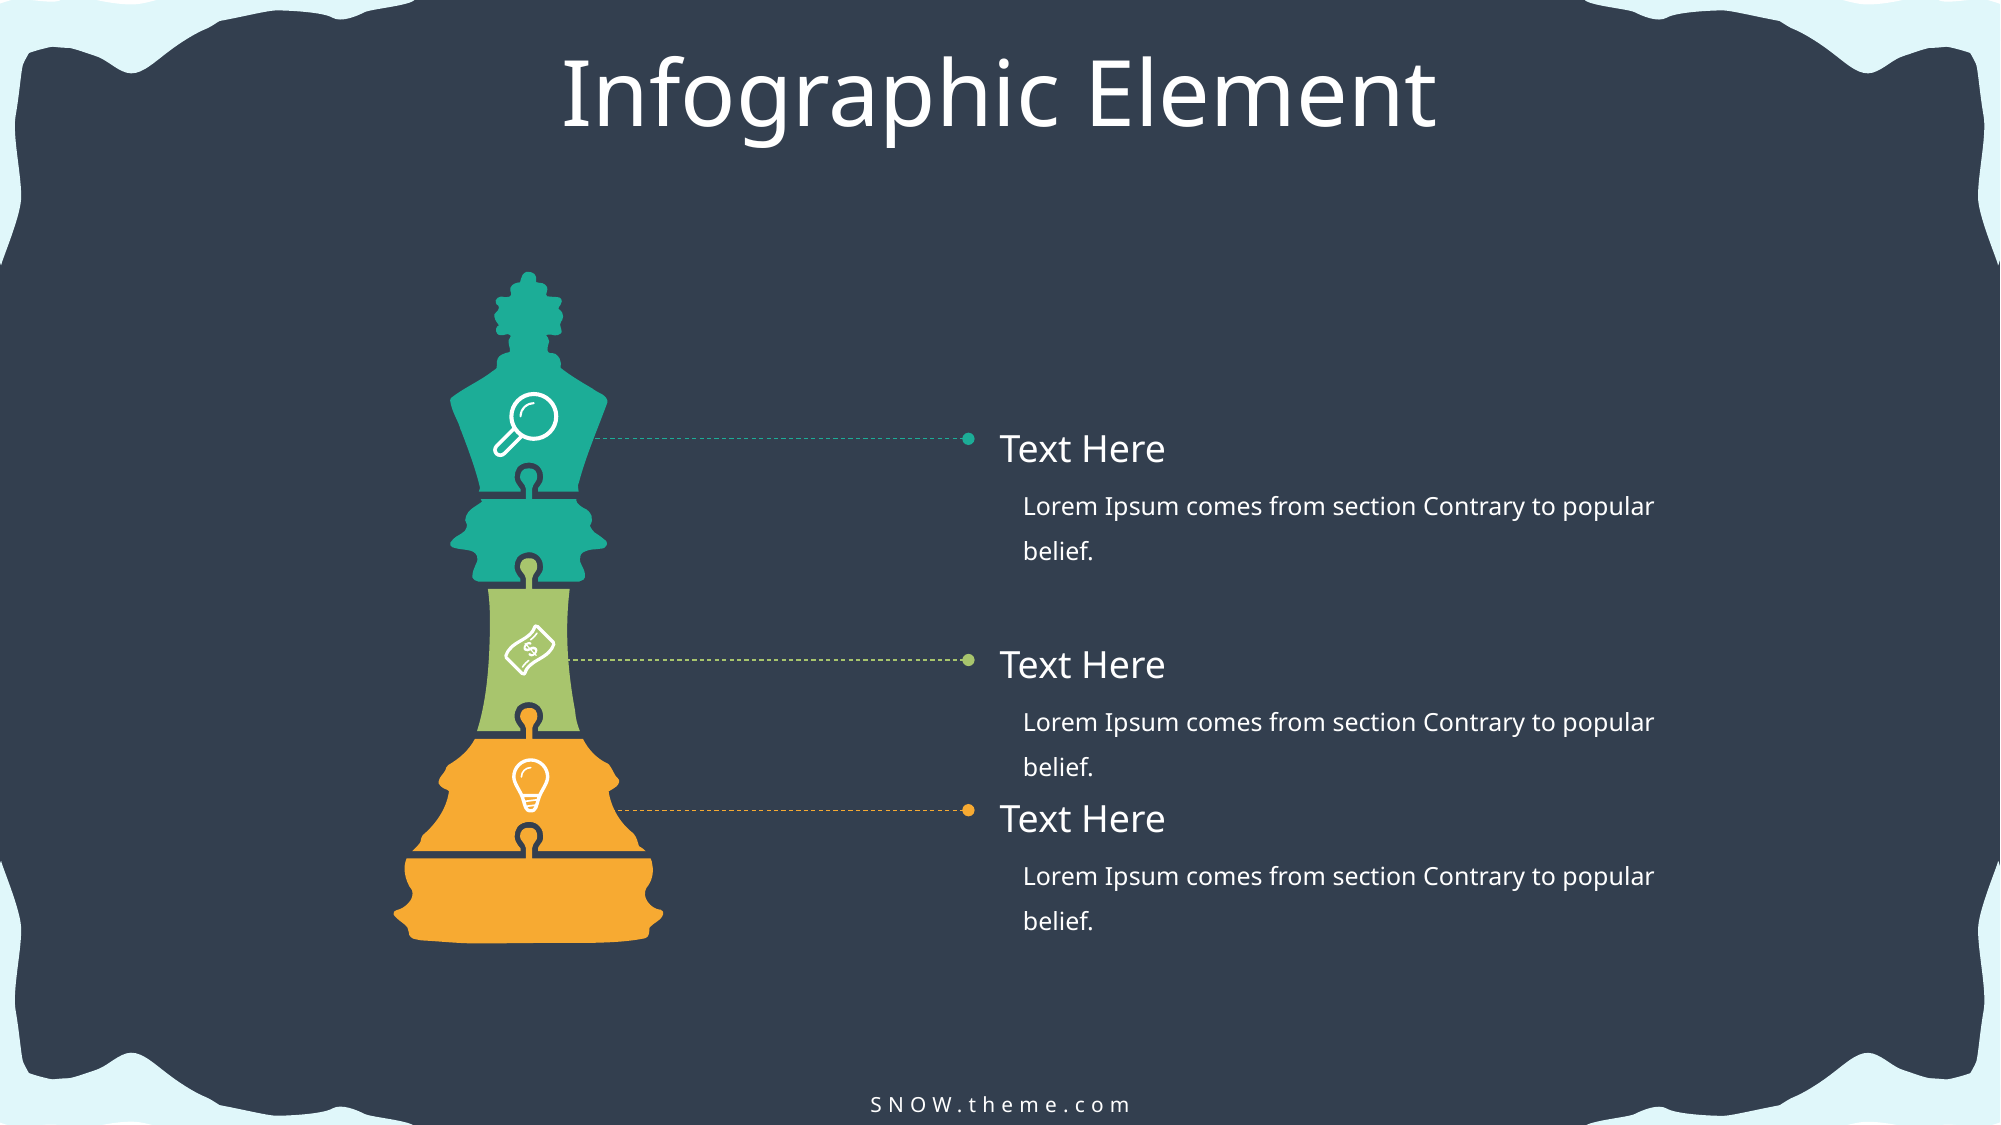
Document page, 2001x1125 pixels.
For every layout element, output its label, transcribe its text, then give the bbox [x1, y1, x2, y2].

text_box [493, 391, 559, 458]
text_box Lorem Ipsum comes from section Contrary to popular belief. [1008, 684, 1673, 789]
text_box [450, 468, 607, 582]
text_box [512, 758, 550, 813]
text_box [412, 708, 646, 852]
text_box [504, 624, 556, 676]
text_box Text Here [984, 633, 1182, 694]
text_box [450, 271, 608, 492]
text_box Lorem Ipsum comes from section Contrary to popular belief. [1008, 838, 1673, 943]
text_box Text Here [984, 787, 1182, 848]
text_box [476, 558, 580, 732]
text_box Text Here [984, 417, 1182, 478]
text_box Lorem Ipsum comes from section Contrary to popular belief. [1008, 468, 1673, 573]
text_box Infographic Element [546, 27, 1454, 153]
text_box [393, 827, 664, 944]
